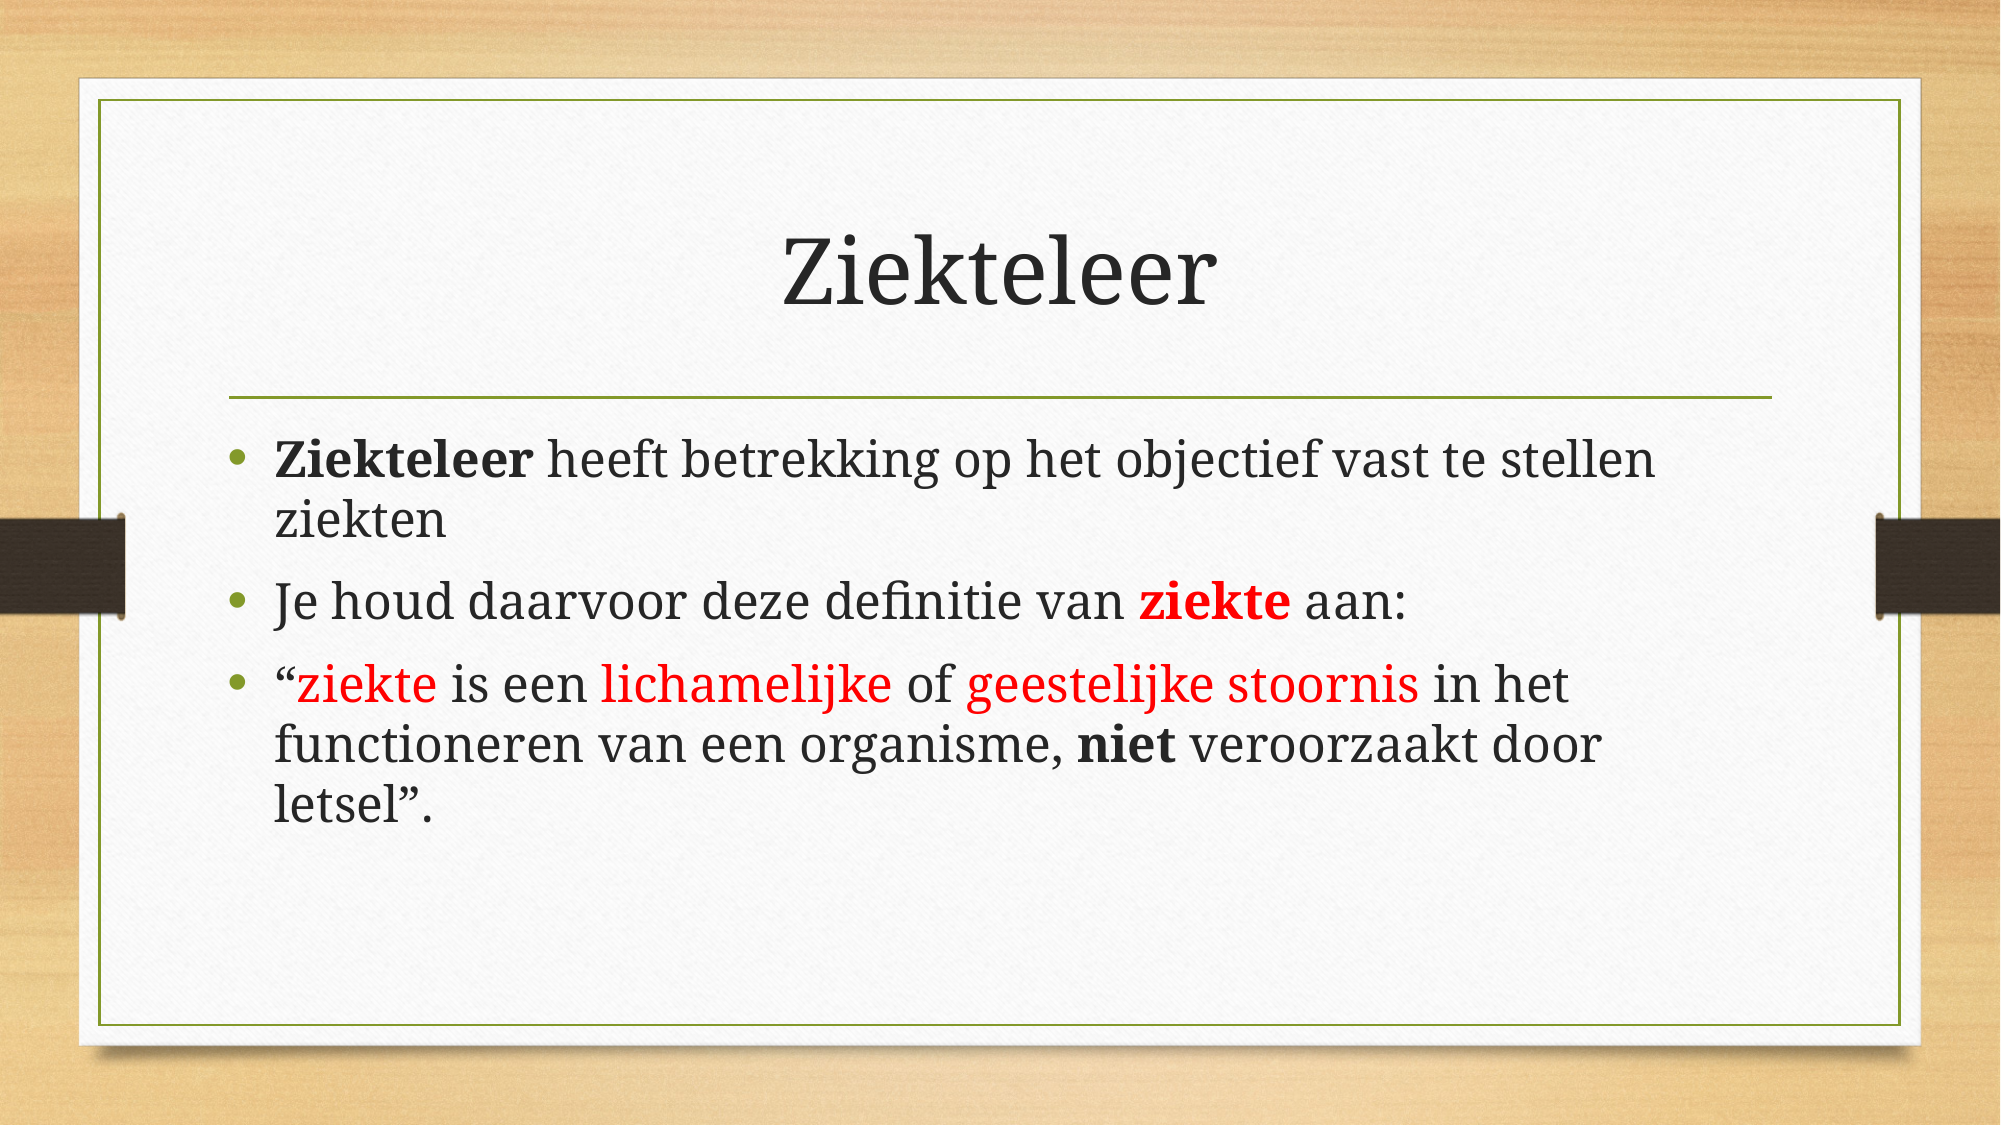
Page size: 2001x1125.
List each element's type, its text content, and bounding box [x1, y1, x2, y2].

picture [0, 0, 2001, 1125]
title Ziekteleer [212, 161, 1788, 375]
list Ziekteleer heeft betrekking op het objectief vast te stellen ziekten Je houd daarvoor deze definitie van ziekte aan: “ziekte is een lichamelijke of geestelijke stoornis in het functioneren van een organisme, niet veroorzaakt door letsel”. [212, 419, 1788, 964]
